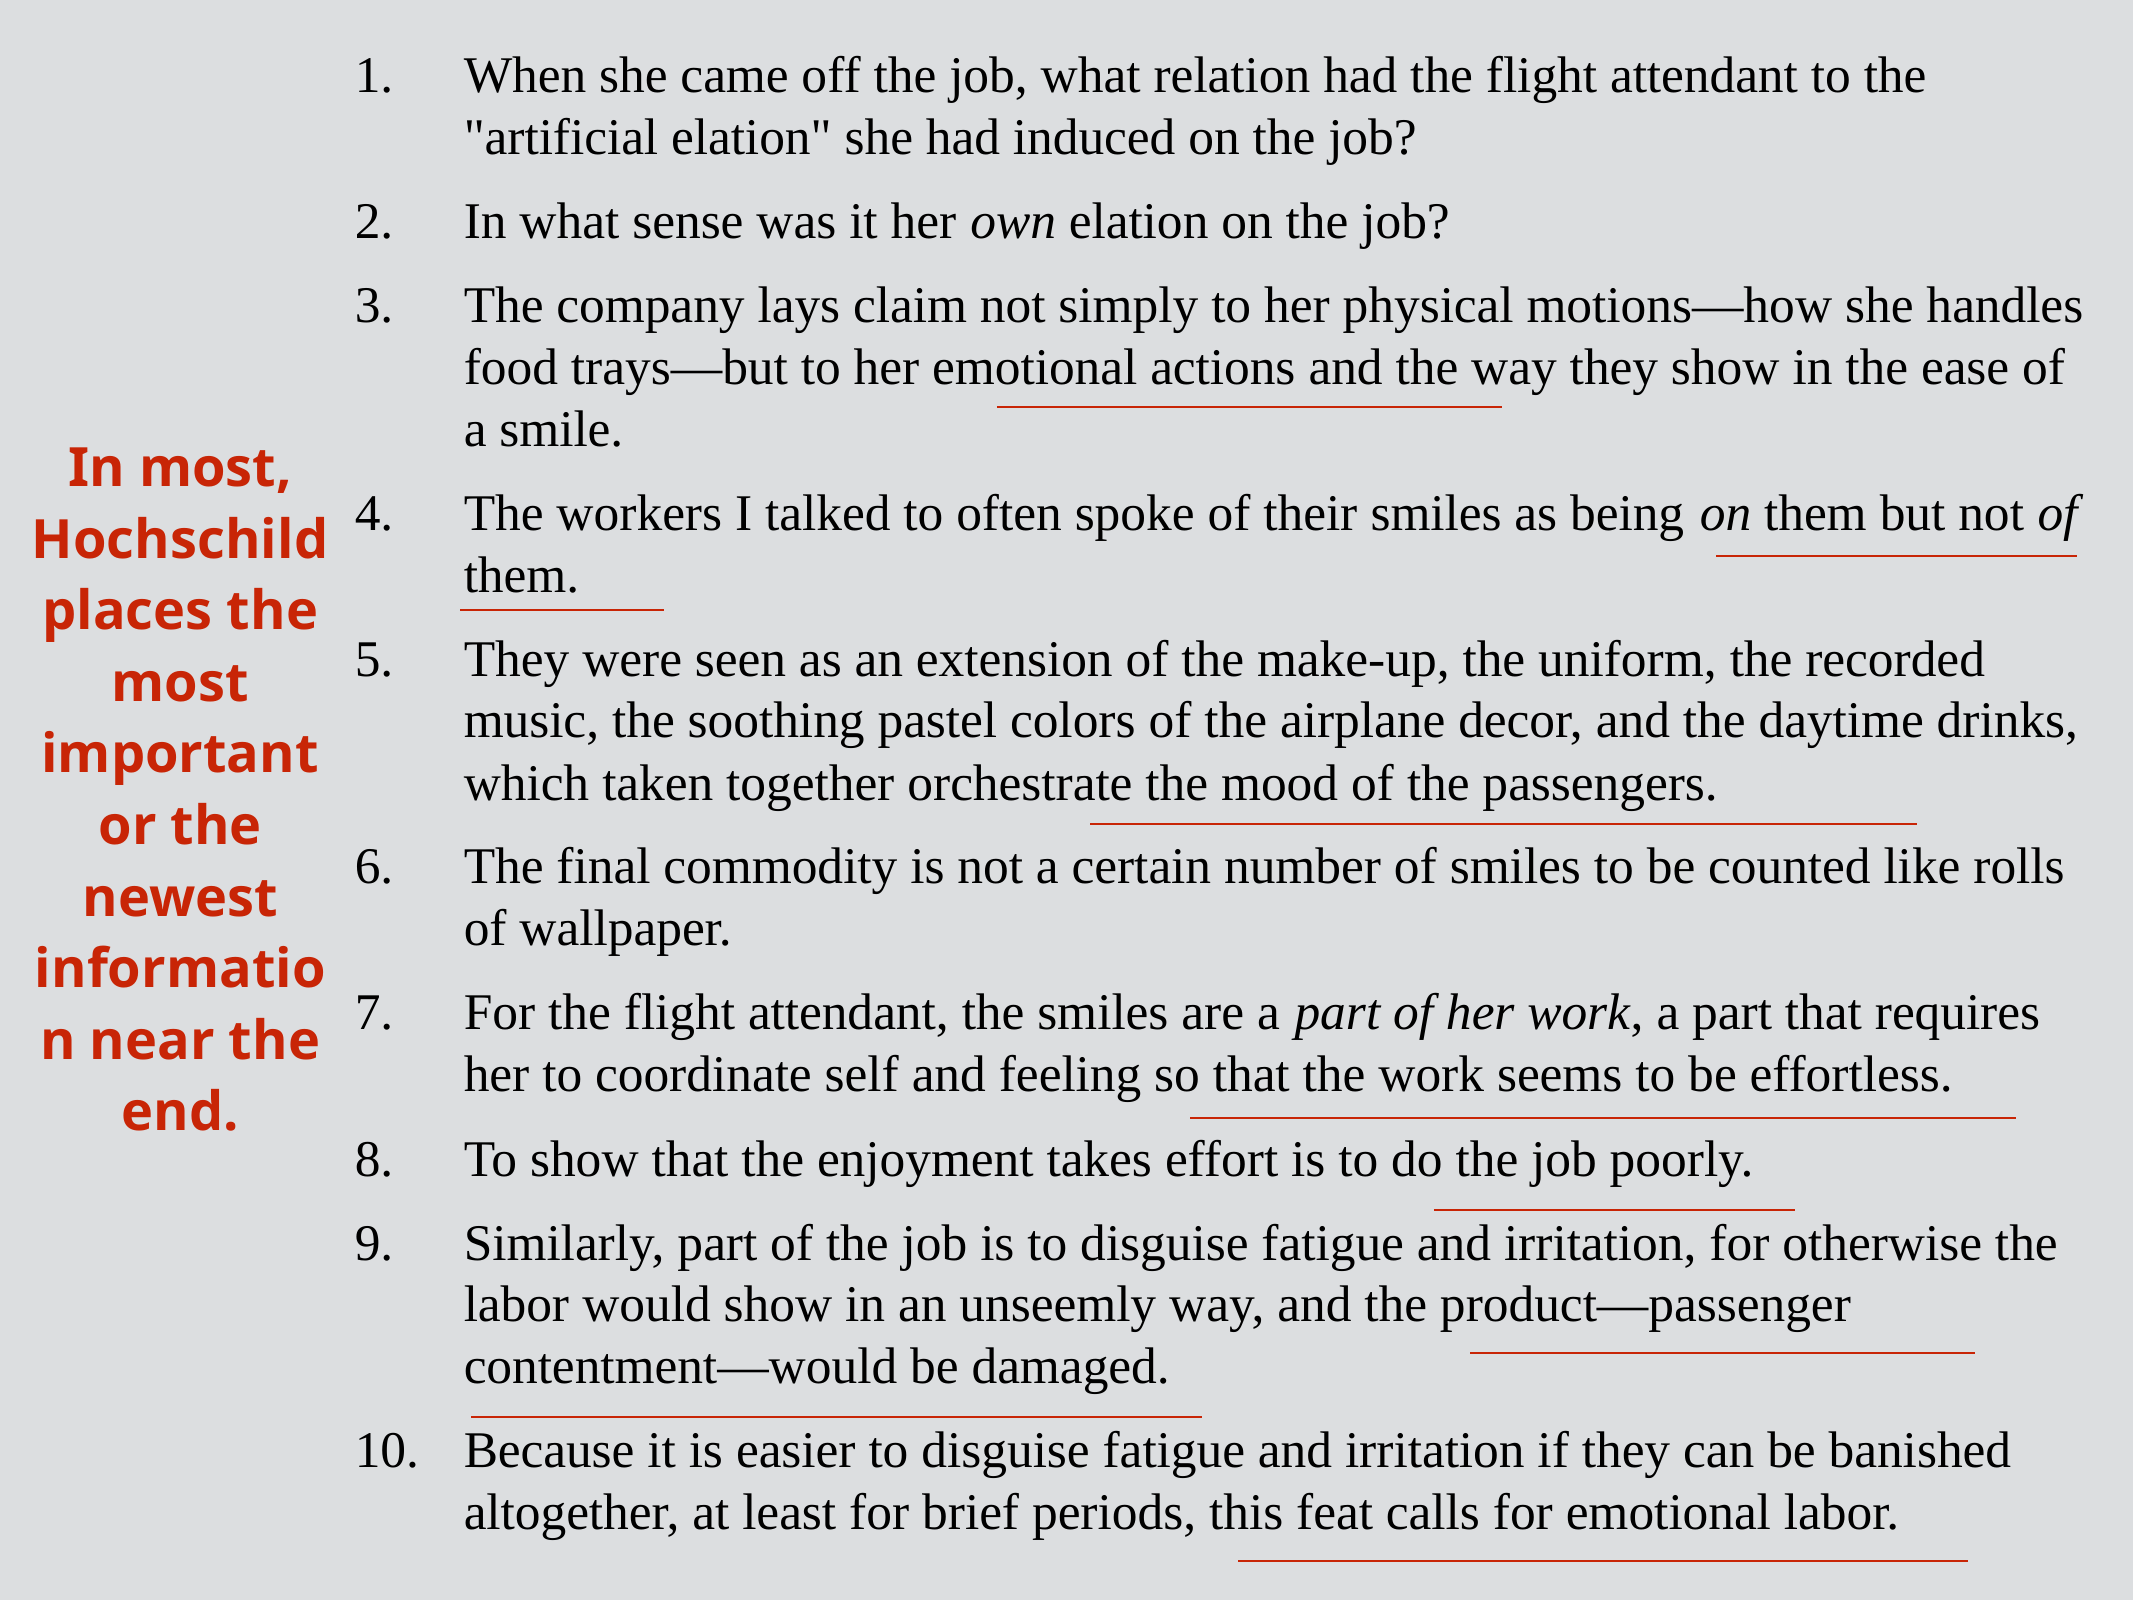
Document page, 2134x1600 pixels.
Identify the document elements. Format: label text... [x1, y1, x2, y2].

text_box When she came off the job, what relation had the flight attendant to the "artificial elation" she had induced on the job? In what sense was it her own elation on the job? The company lays claim not simply to her physical motions—how she handles food trays—but to her emotional actions and the way they show in the ease of a smile. The workers I talked to often spoke of their smiles as being on them but not of them. They were seen as an extension of the make-up, the uniform, the recorded music, the soothing pastel colors of the airplane decor, and the daytime drinks, which taken together orchestrate the mood of the passengers. The final commodity is not a certain number of smiles to be counted like rolls of wallpaper. For the flight attendant, the smiles are a part of her work, a part that requires her to coordinate self and feeling so that the work seems to be effortless. To show that the enjoyment takes effort is to do the job poorly. Similarly, part of the job is to disguise fatigue and irritation, for otherwise the labor would show in an unseemly way, and the product—passenger contentment—would be damaged. Because it is easier to disguise fatigue and irritation if they can be banished altogether, at least for brief periods, this feat calls for emotional labor. [354, 40, 2095, 1560]
text_box In most, Hochschild places the most important or the newest information near the end. [23, 425, 337, 1150]
text_box [1504, 1551, 2121, 1600]
